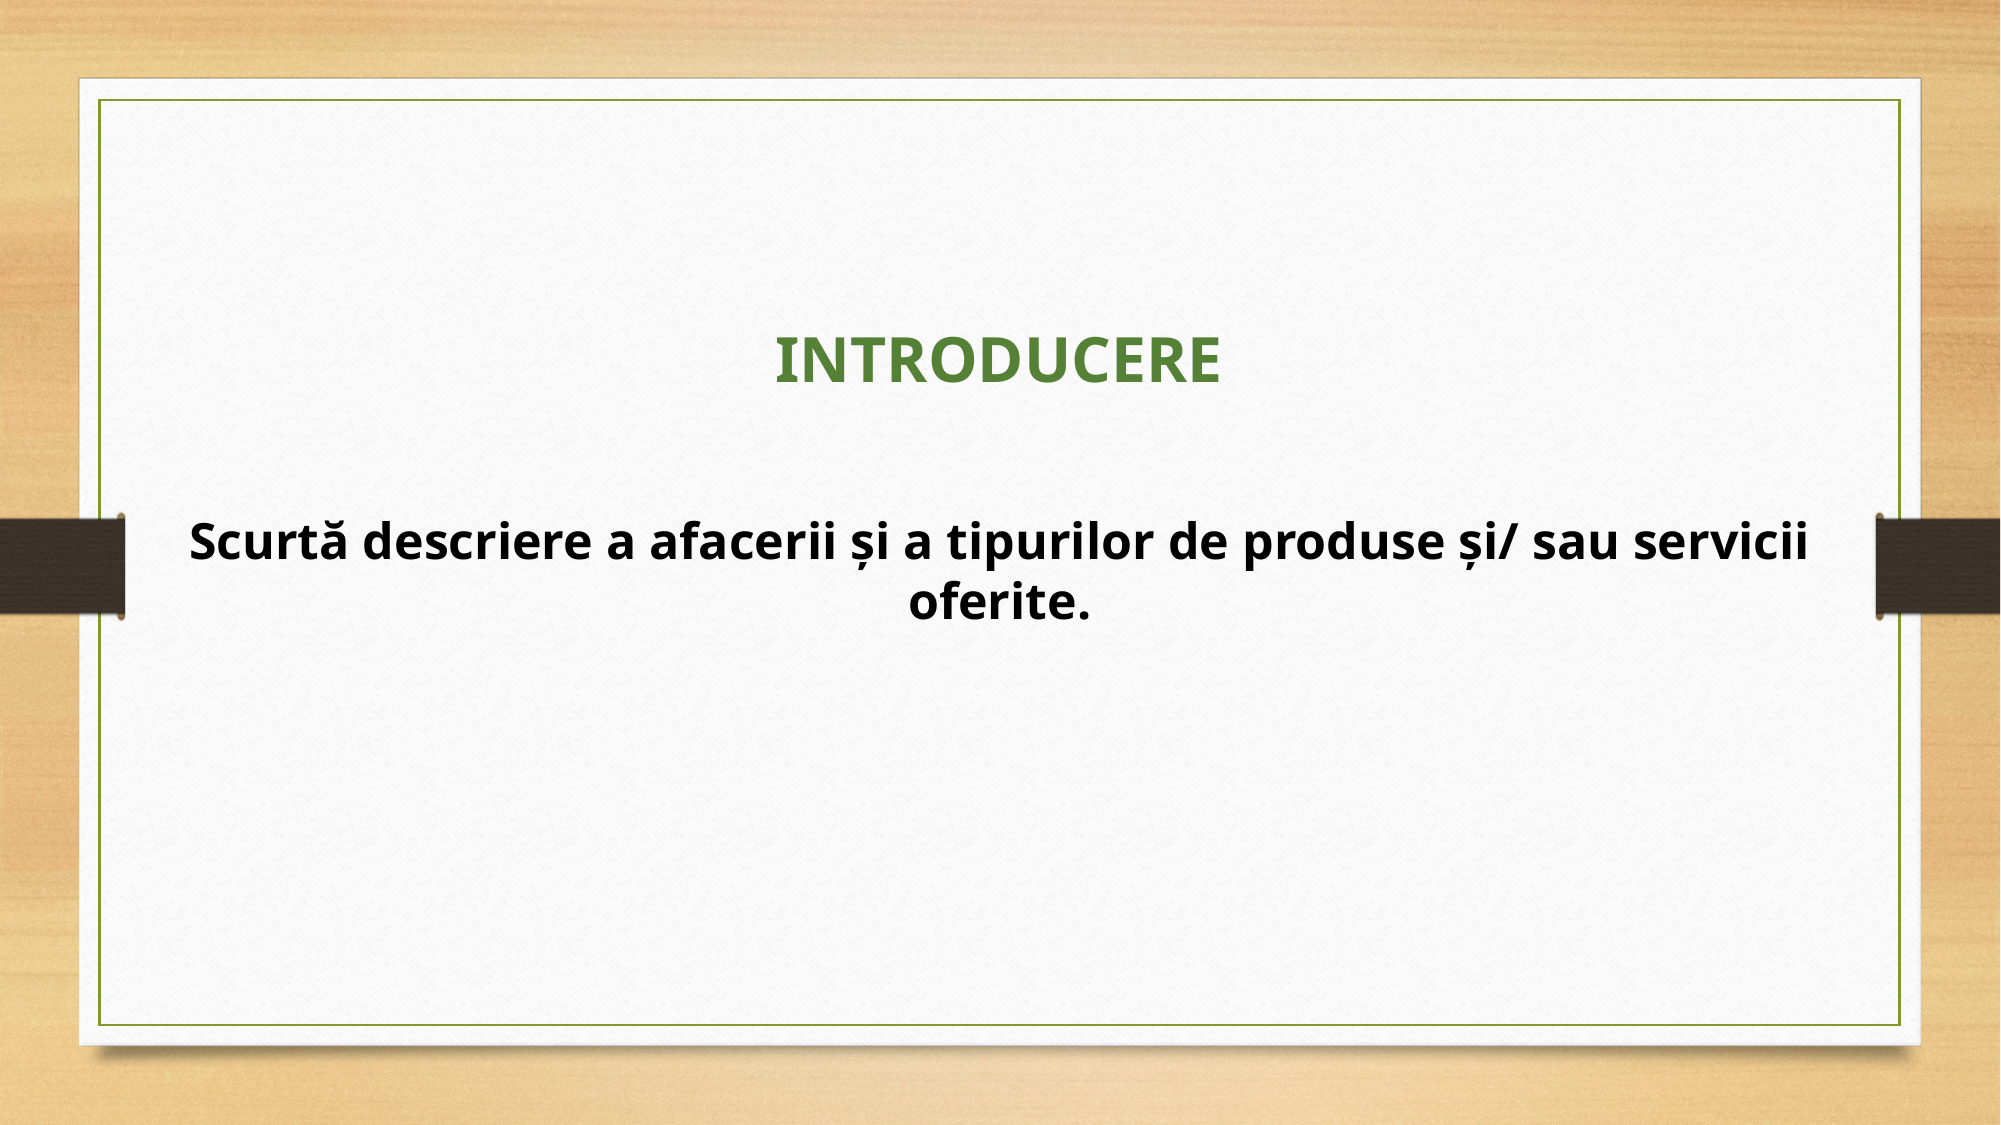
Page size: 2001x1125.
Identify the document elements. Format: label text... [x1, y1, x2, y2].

text_box INTRODUCERE [617, 316, 1382, 399]
picture [0, 0, 2001, 1125]
text_box Scurtă descriere a afacerii și a tipurilor de produse și/ sau servicii oferite. [130, 505, 1869, 633]
